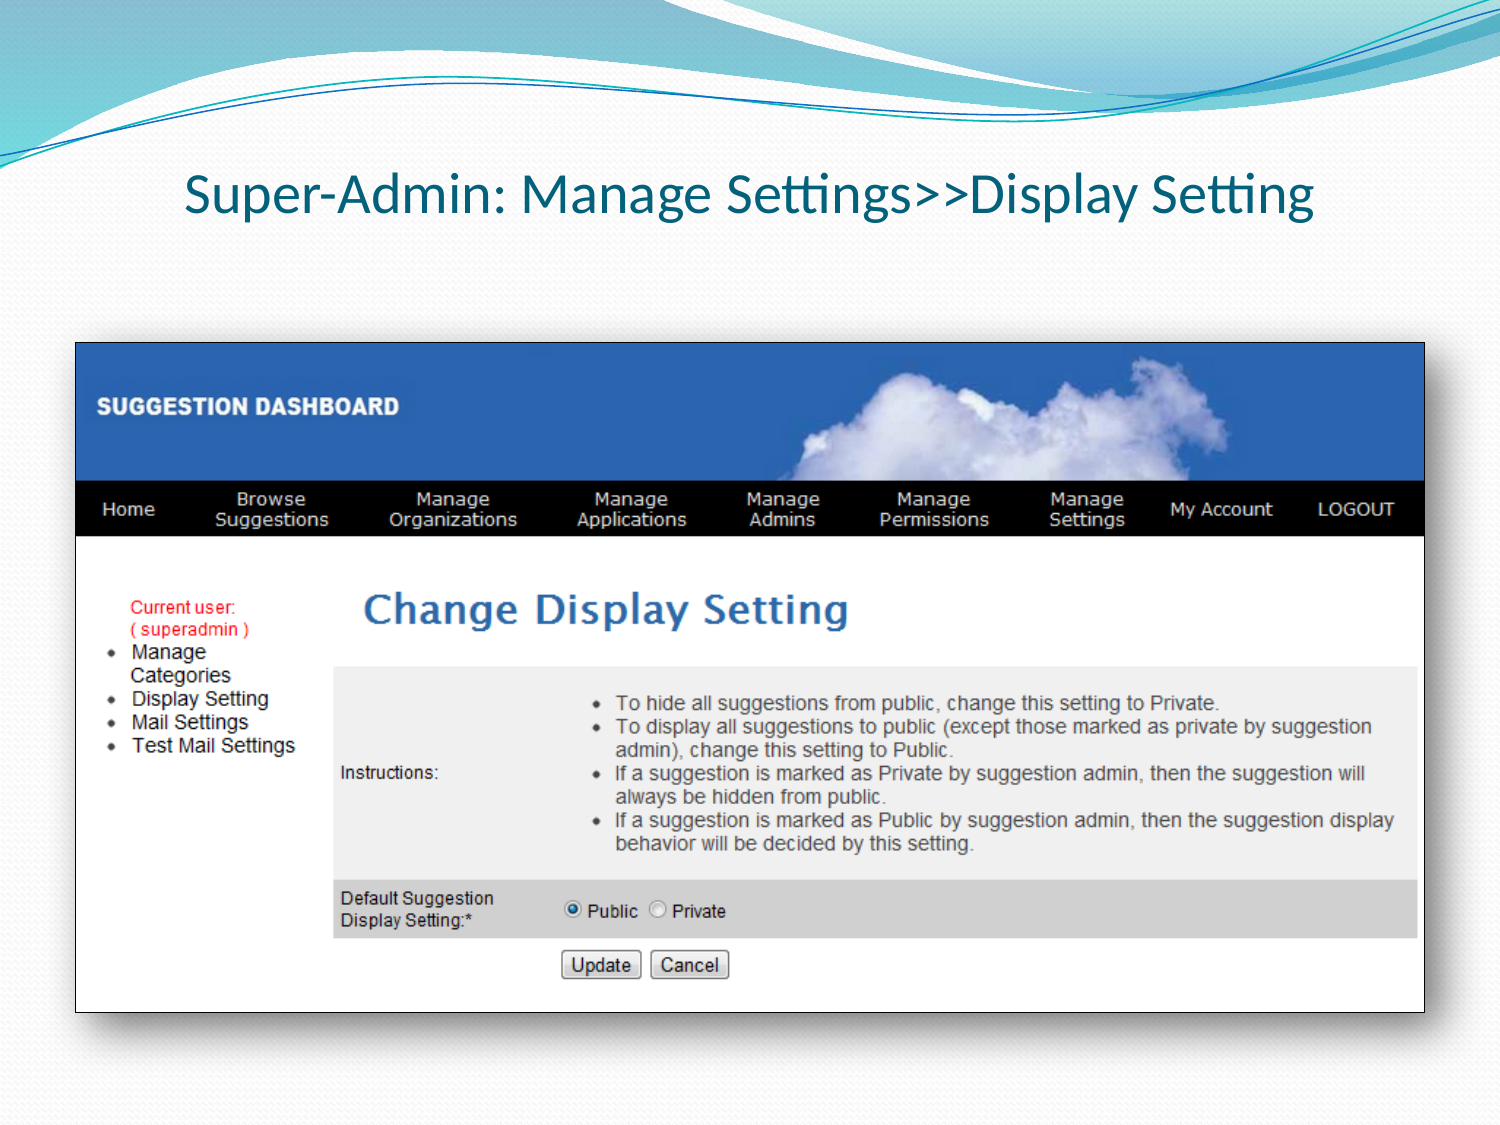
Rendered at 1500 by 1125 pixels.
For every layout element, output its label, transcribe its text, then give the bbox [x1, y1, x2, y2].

title Super-Admin: Manage Settings>>Display Setting [75, 50, 1425, 225]
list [74, 341, 1426, 1013]
